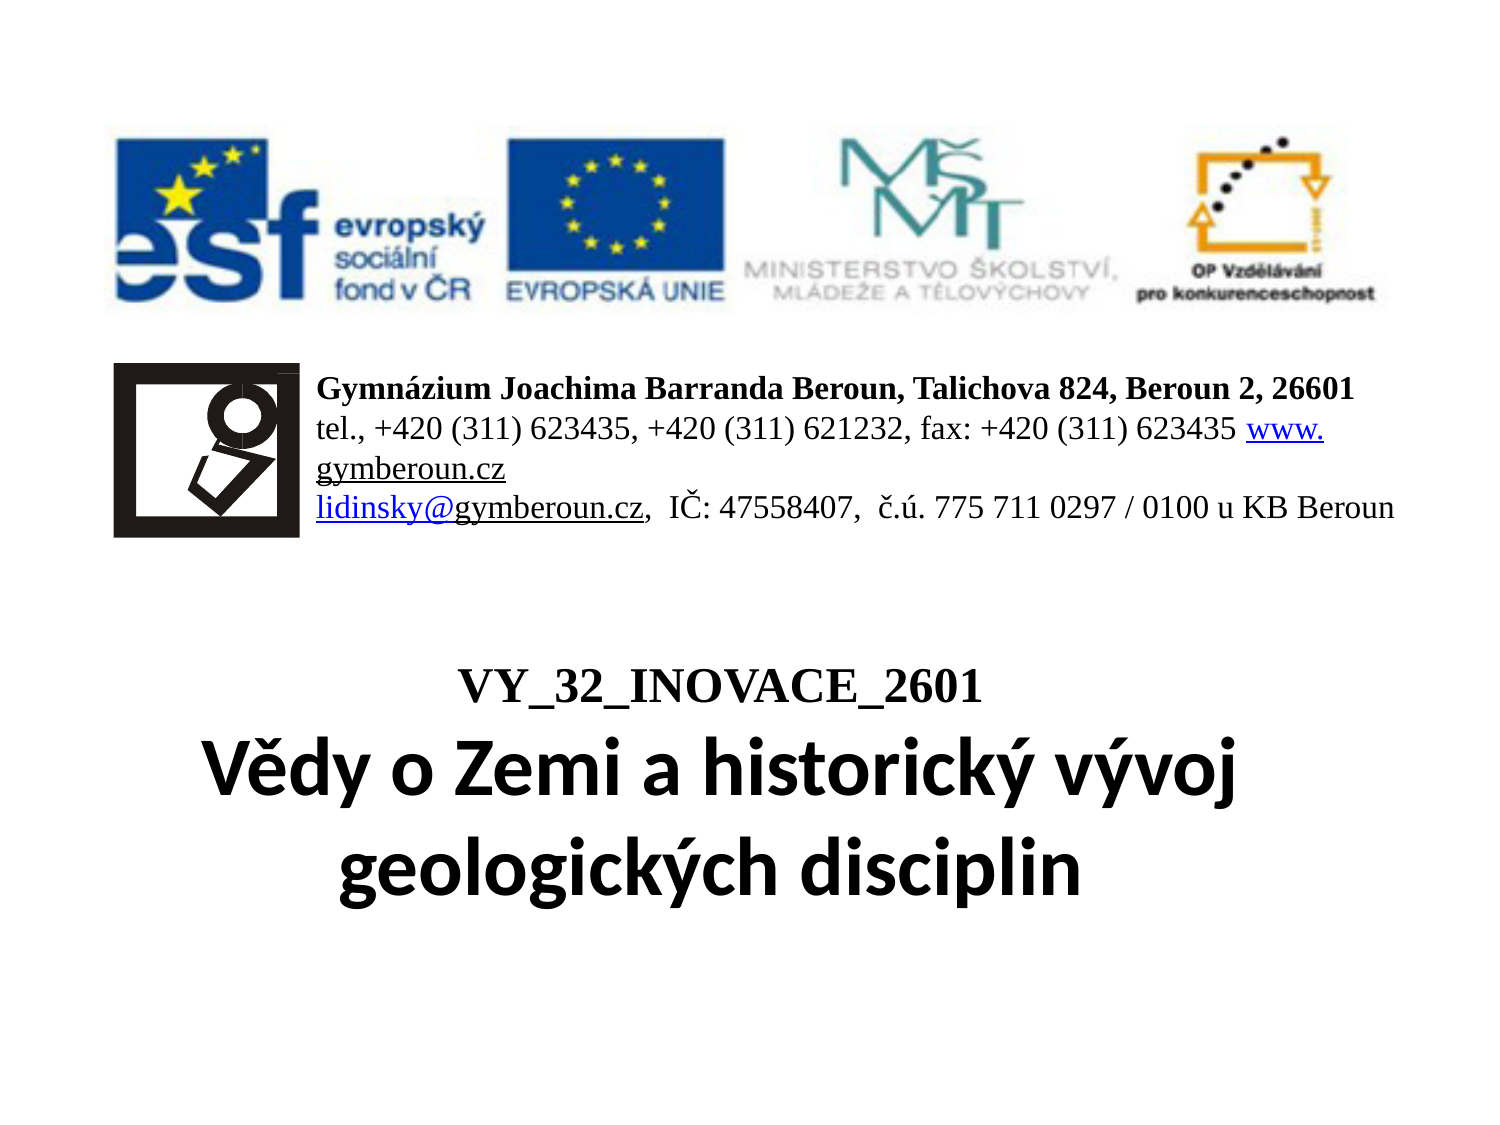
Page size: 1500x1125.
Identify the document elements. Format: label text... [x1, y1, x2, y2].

picture [100, 125, 1389, 315]
subtitle [225, 637, 1275, 925]
picture [111, 361, 302, 540]
text_box VY_32_INOVACE_2601 Vědy o Zemi a historický vývoj geologických disciplin [182, 645, 1258, 965]
title Gymnázium Joachima Barranda Beroun, Talichova 824, Beroun 2, 26601 tel., +420 (311) 623435, +420 (311) 621232, fax: +420 (311) 623435 www.gymberoun.cz lidinsky@gymberoun.cz, IČ: 47558407, č.ú. 775 711 0297 / 0100 u KB Beroun [306, 432, 1424, 539]
